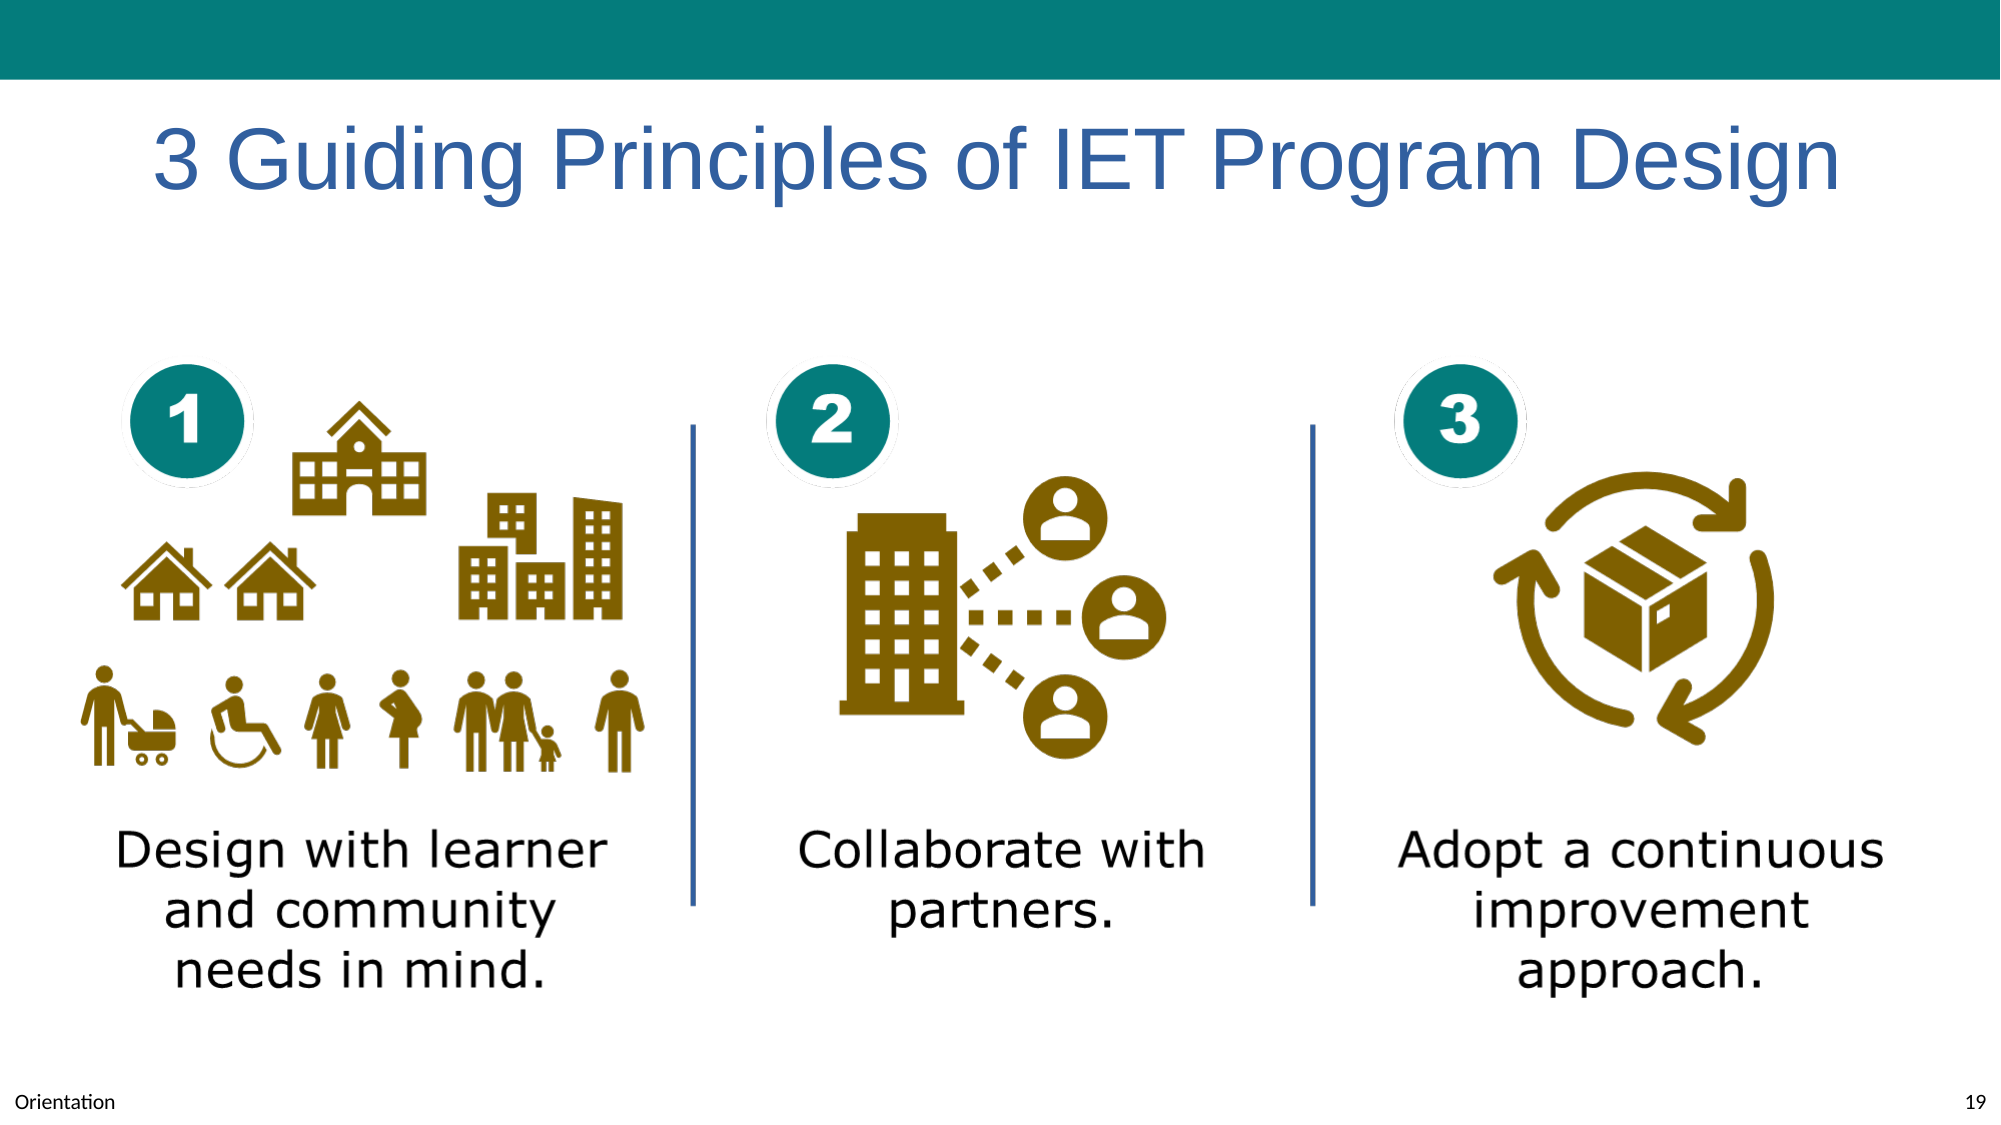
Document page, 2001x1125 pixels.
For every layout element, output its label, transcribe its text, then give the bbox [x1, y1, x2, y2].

title 3 Guiding Principles of IET Program Design [137, 0, 1863, 216]
picture [68, 355, 1932, 1030]
slide_number 19 [1551, 1074, 2000, 1122]
footer Orientation [0, 1074, 675, 1122]
